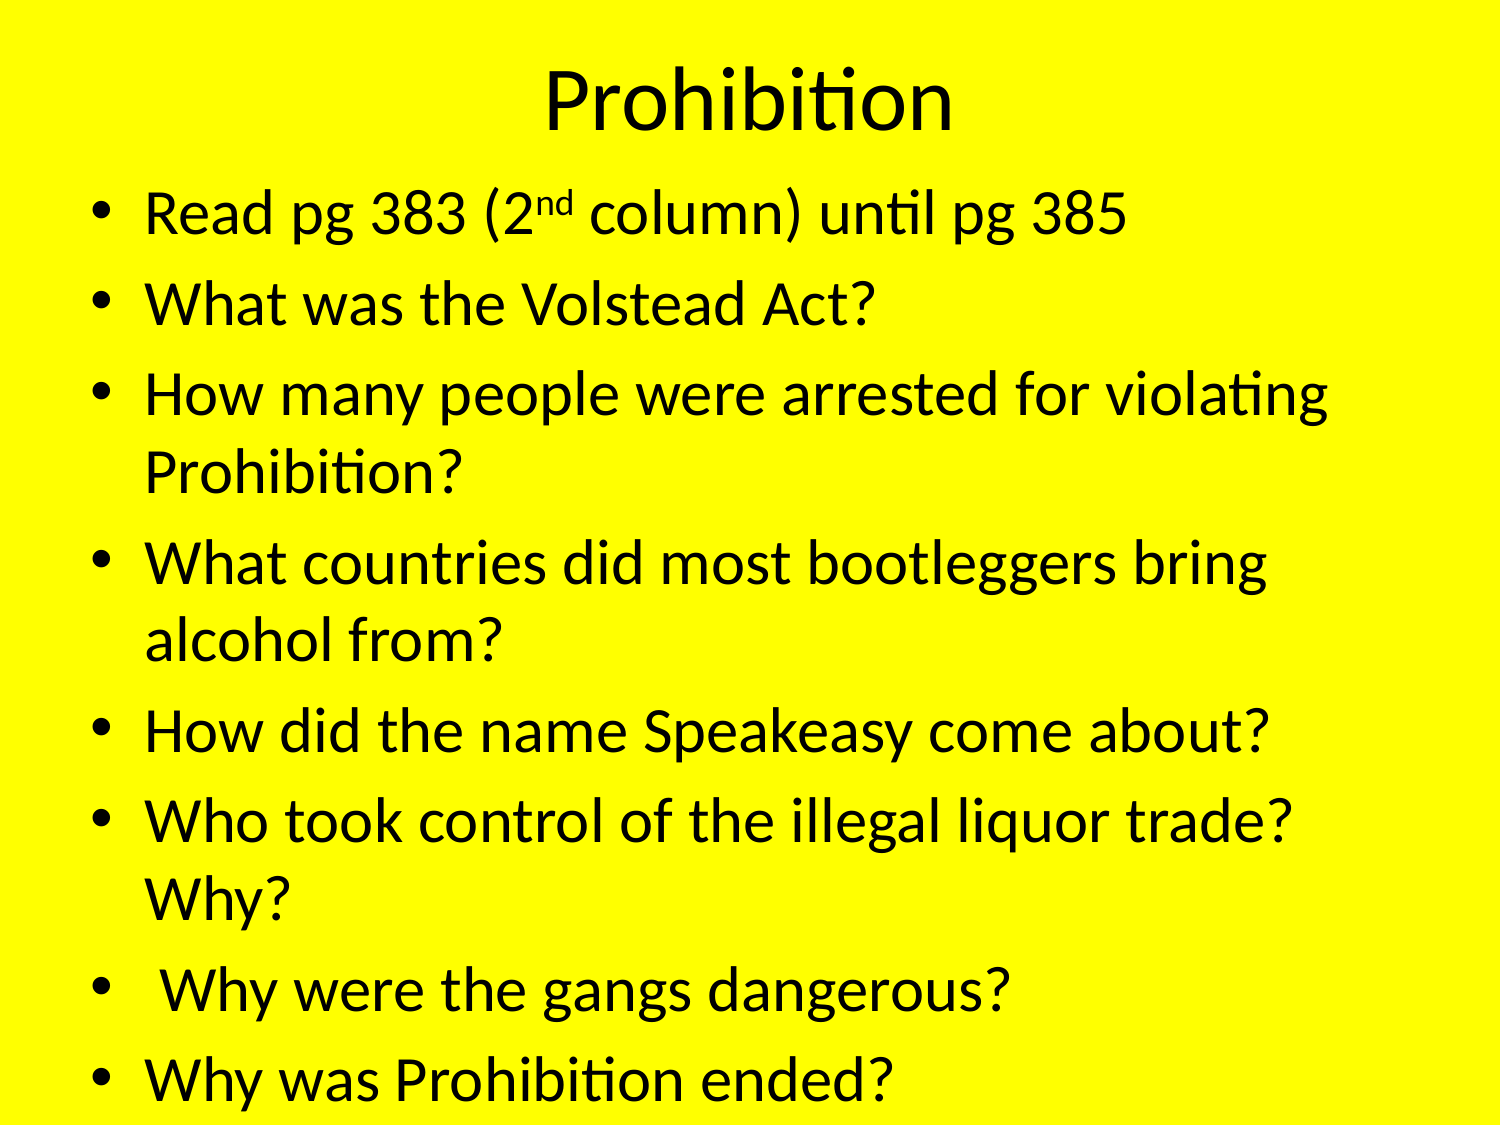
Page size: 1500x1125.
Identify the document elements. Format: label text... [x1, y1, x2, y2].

list Read pg 383 (2nd column) until pg 385 What was the Volstead Act? How many people were arrested for violating Prohibition? What countries did most bootleggers bring alcohol from? How did the name Speakeasy come about? Who took control of the illegal liquor trade? Why? Why were the gangs dangerous? Why was Prohibition ended? [75, 162, 1425, 1125]
title Prohibition [75, 0, 1425, 162]
